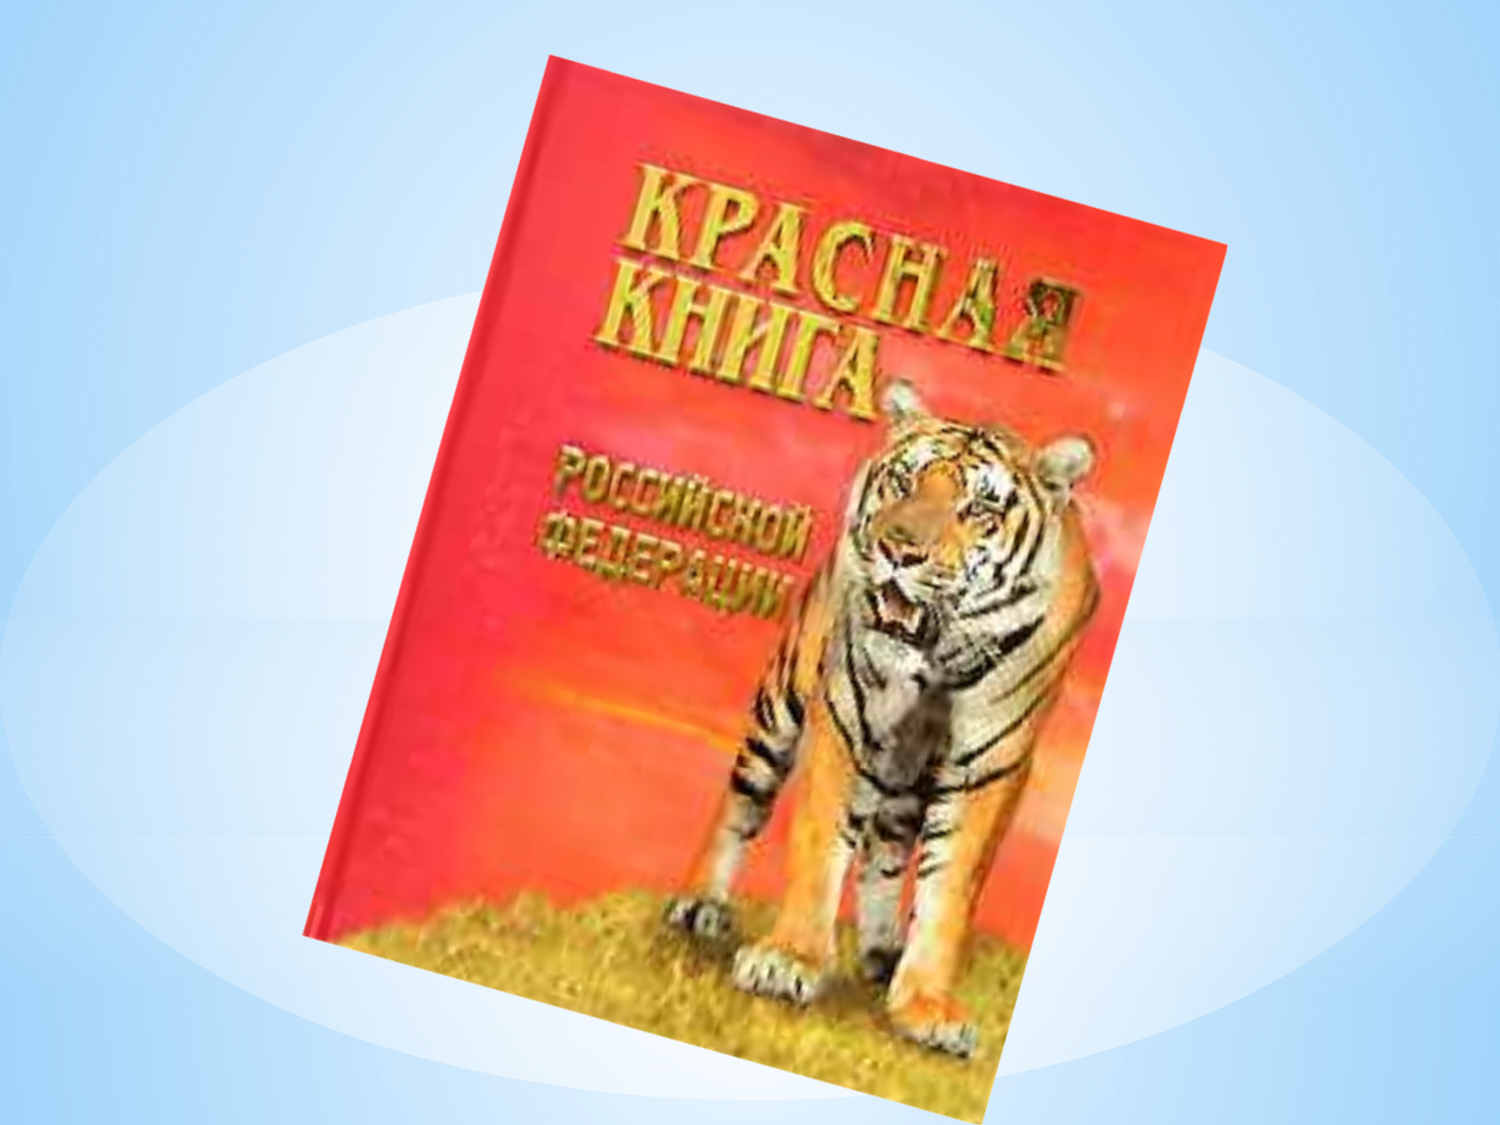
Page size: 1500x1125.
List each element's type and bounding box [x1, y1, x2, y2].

picture [304, 553, 411, 965]
picture [1118, 215, 1227, 634]
picture [529, 56, 817, 131]
list [411, 131, 1118, 1047]
picture [705, 1047, 1002, 1124]
